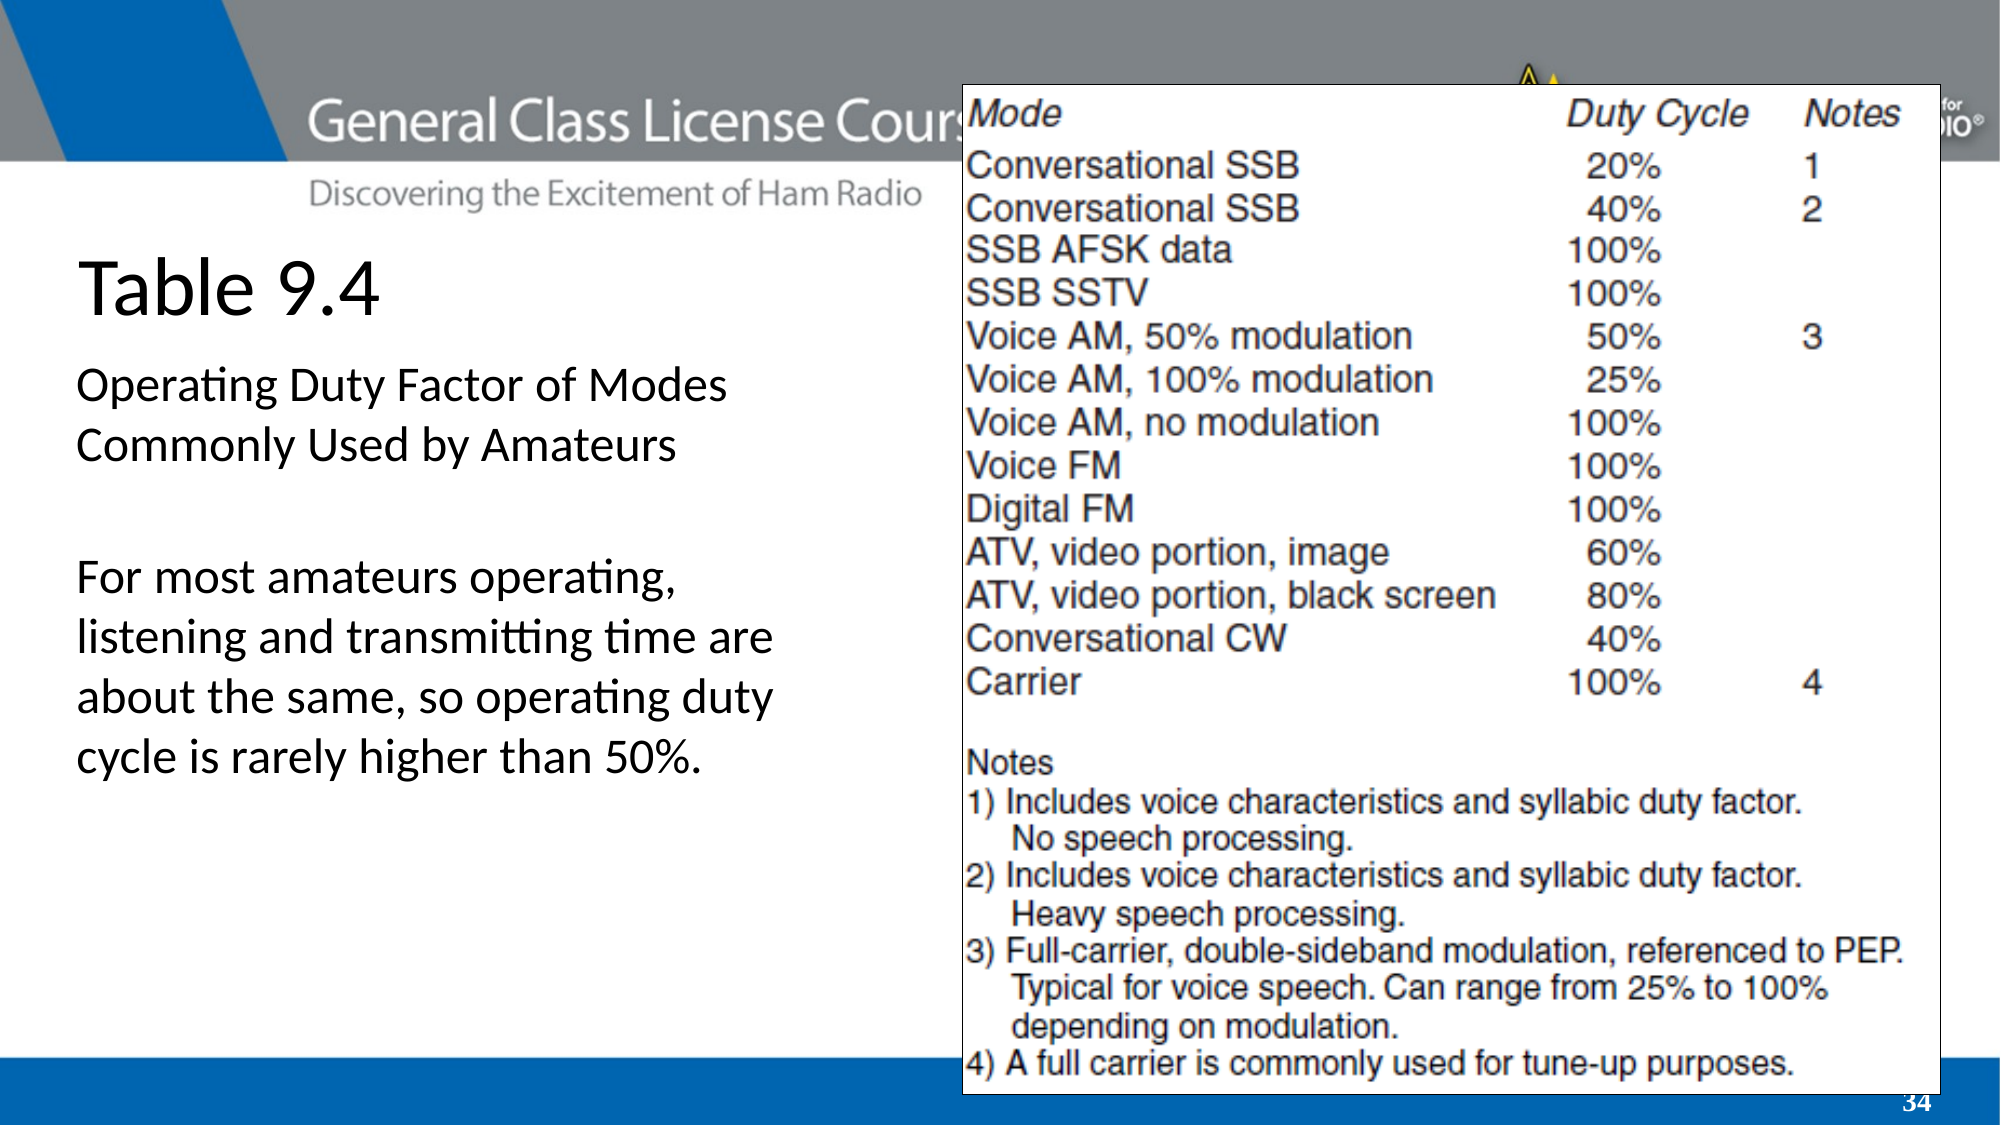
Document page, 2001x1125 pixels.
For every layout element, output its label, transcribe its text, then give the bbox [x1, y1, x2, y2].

title Table 9.4 [59, 224, 400, 413]
picture [0, 0, 2001, 1125]
text_box Operating Duty Factor of Modes Commonly Used by Amateurs [61, 344, 753, 479]
text_box For most amateurs operating, listening and transmitting time are about the same, so operating duty cycle is rarely higher than 50%. [61, 535, 838, 791]
